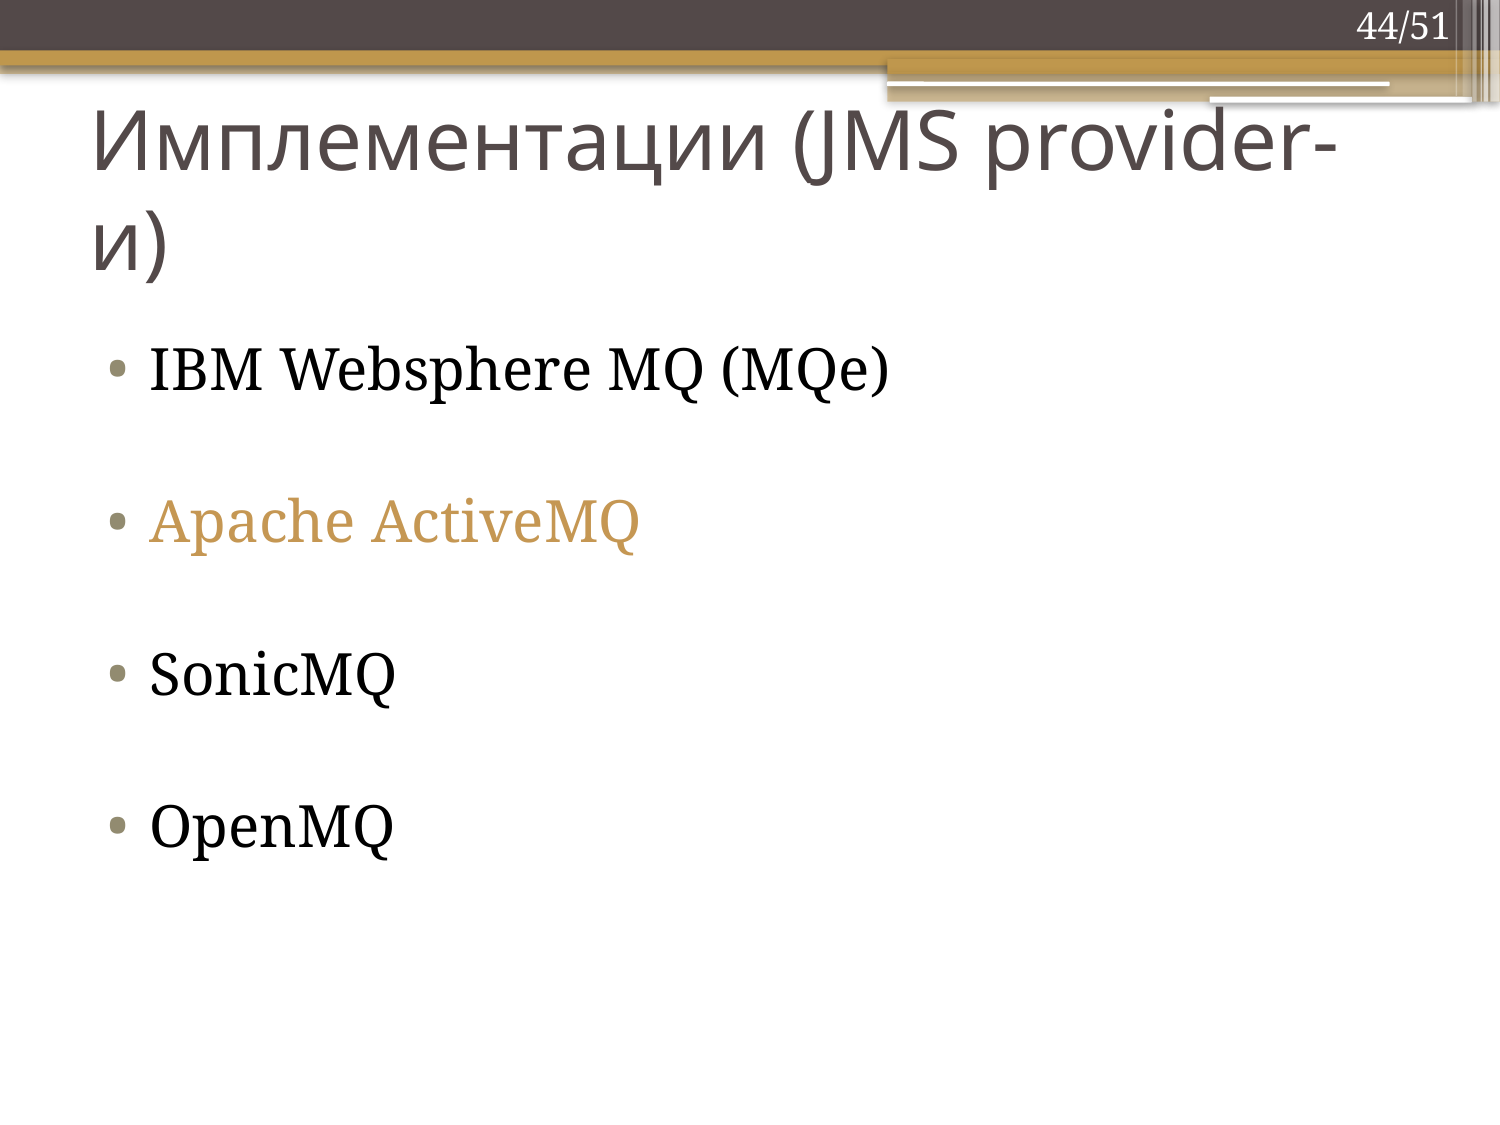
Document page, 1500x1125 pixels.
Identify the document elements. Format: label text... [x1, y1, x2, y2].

slide_number 44/51 [1299, 0, 1466, 61]
list IBM Websphere MQ (MQe) Apache ActiveMQ SonicMQ OpenMQ [75, 324, 1425, 1038]
title Имплементации (JMS provider-и) [75, 99, 1425, 275]
